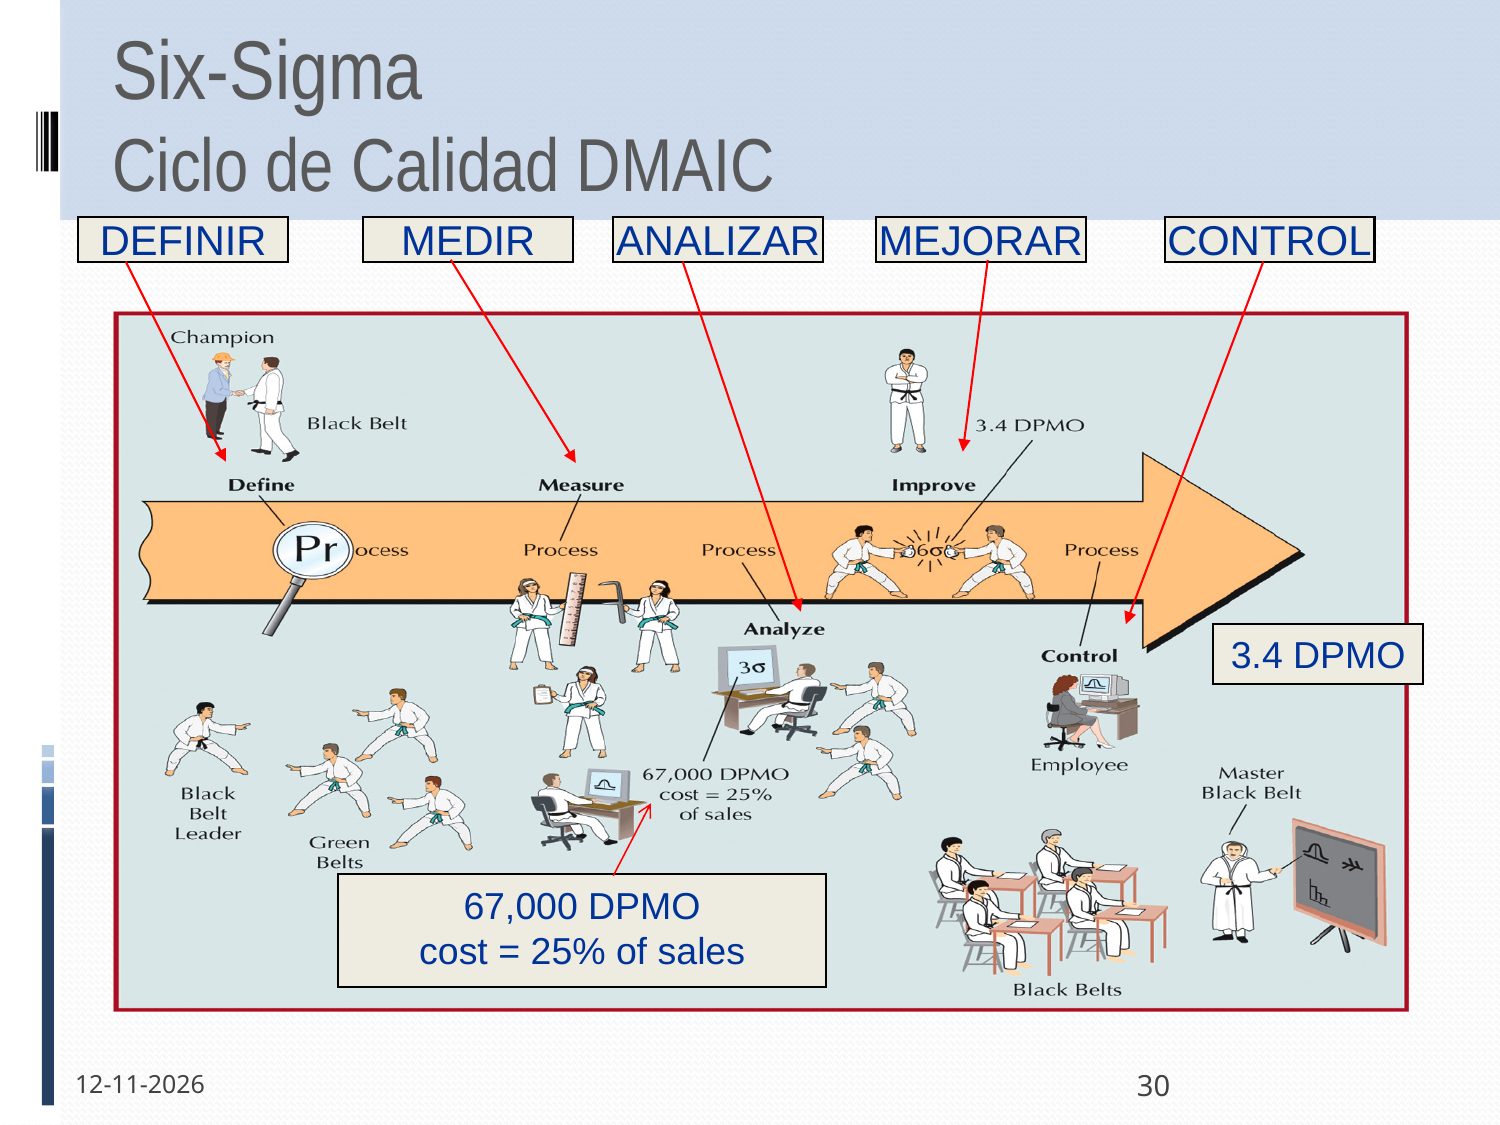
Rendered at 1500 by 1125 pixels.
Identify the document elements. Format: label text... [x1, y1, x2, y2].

title Six-Sigma Ciclo de Calidad DMAIC [111, 18, 1436, 207]
text_box MEDIR [363, 216, 574, 262]
picture [113, 311, 1409, 1012]
text_box 3.4 DPMO [1414, 624, 1424, 685]
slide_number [75, 1042, 243, 1103]
text_box DEFINIR [78, 216, 289, 262]
slide_number 30 [1045, 1046, 1171, 1107]
text_box ANALIZAR [613, 216, 824, 262]
text_box CONTROL [1164, 216, 1375, 262]
text_box MEJORAR [875, 216, 1086, 262]
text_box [595, 820, 669, 859]
